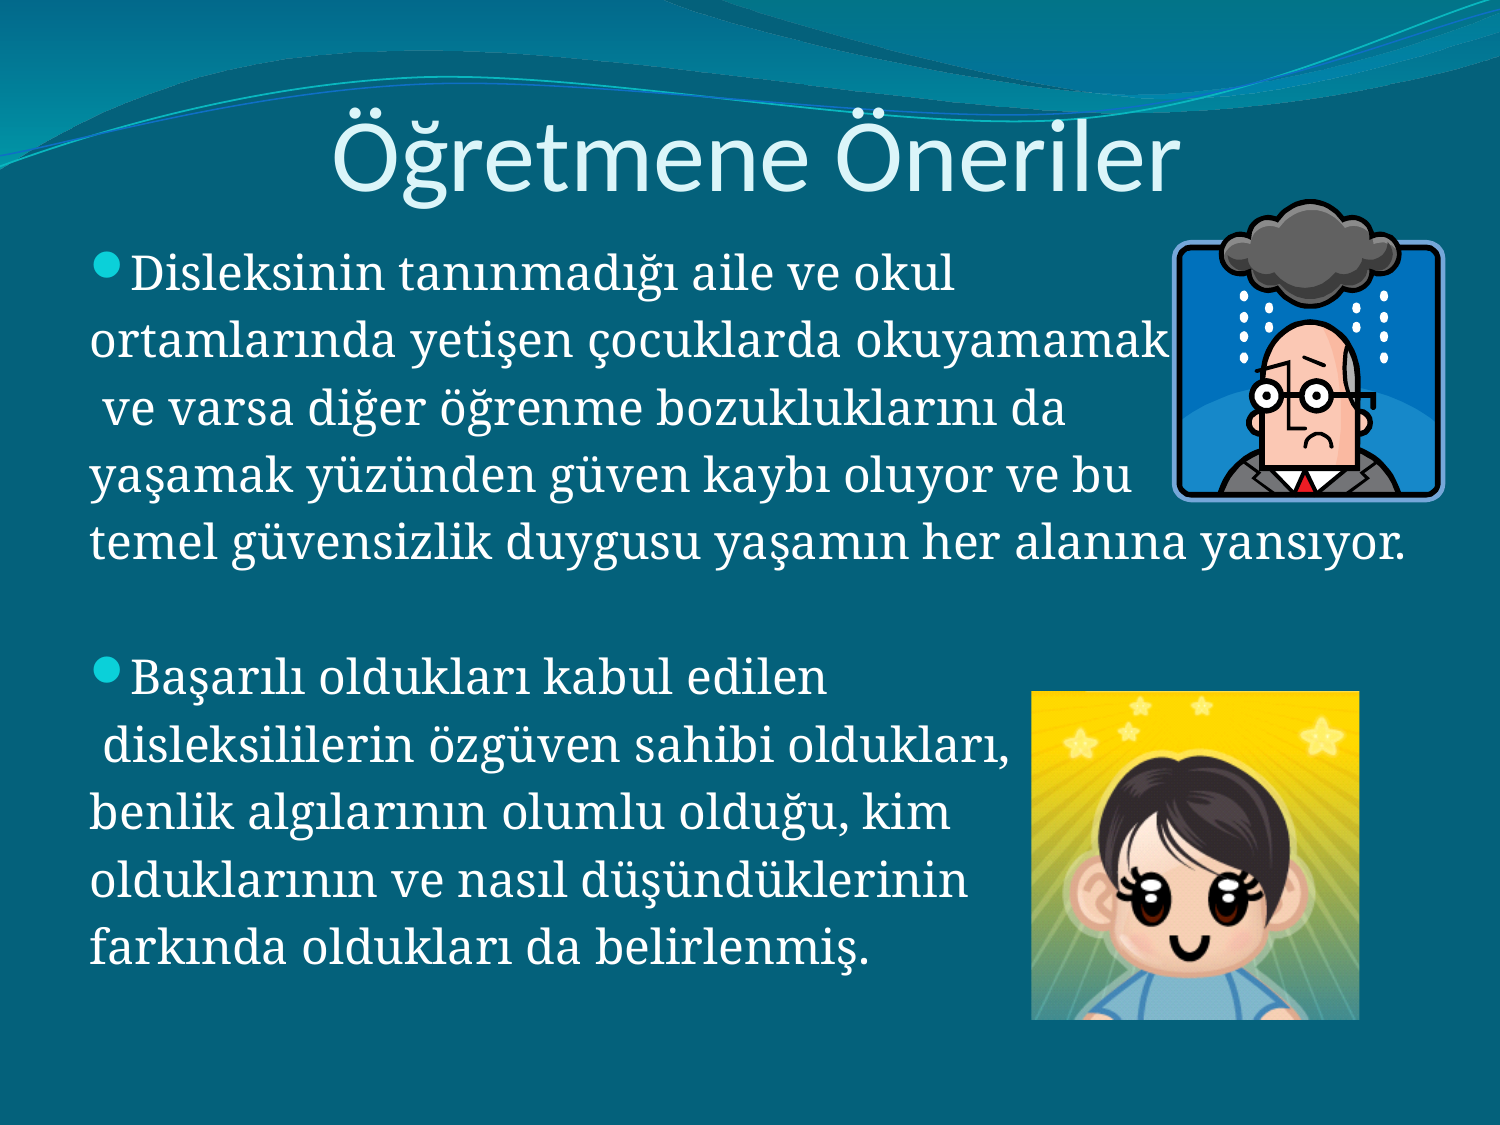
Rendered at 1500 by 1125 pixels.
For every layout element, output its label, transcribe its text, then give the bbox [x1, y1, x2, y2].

picture [1032, 692, 1359, 1019]
picture [1172, 200, 1445, 502]
list Disleksinin tanınmadığı aile ve okul ortamlarında yetişen çocuklarda okuyamamak ve varsa diğer öğrenme bozukluklarını da yaşamak yüzünden güven kaybı oluyor ve bu temel güvensizlik duygusu yaşamın her alanına yansıyor. Başarılı oldukları kabul edilen disleksililerin özgüven sahibi oldukları, benlik algılarının olumlu olduğu, kim olduklarının ve nasıl düşündüklerinin farkında oldukları da belirlenmiş. [75, 234, 1425, 1038]
title Öğretmene Öneriler [82, 70, 1432, 223]
